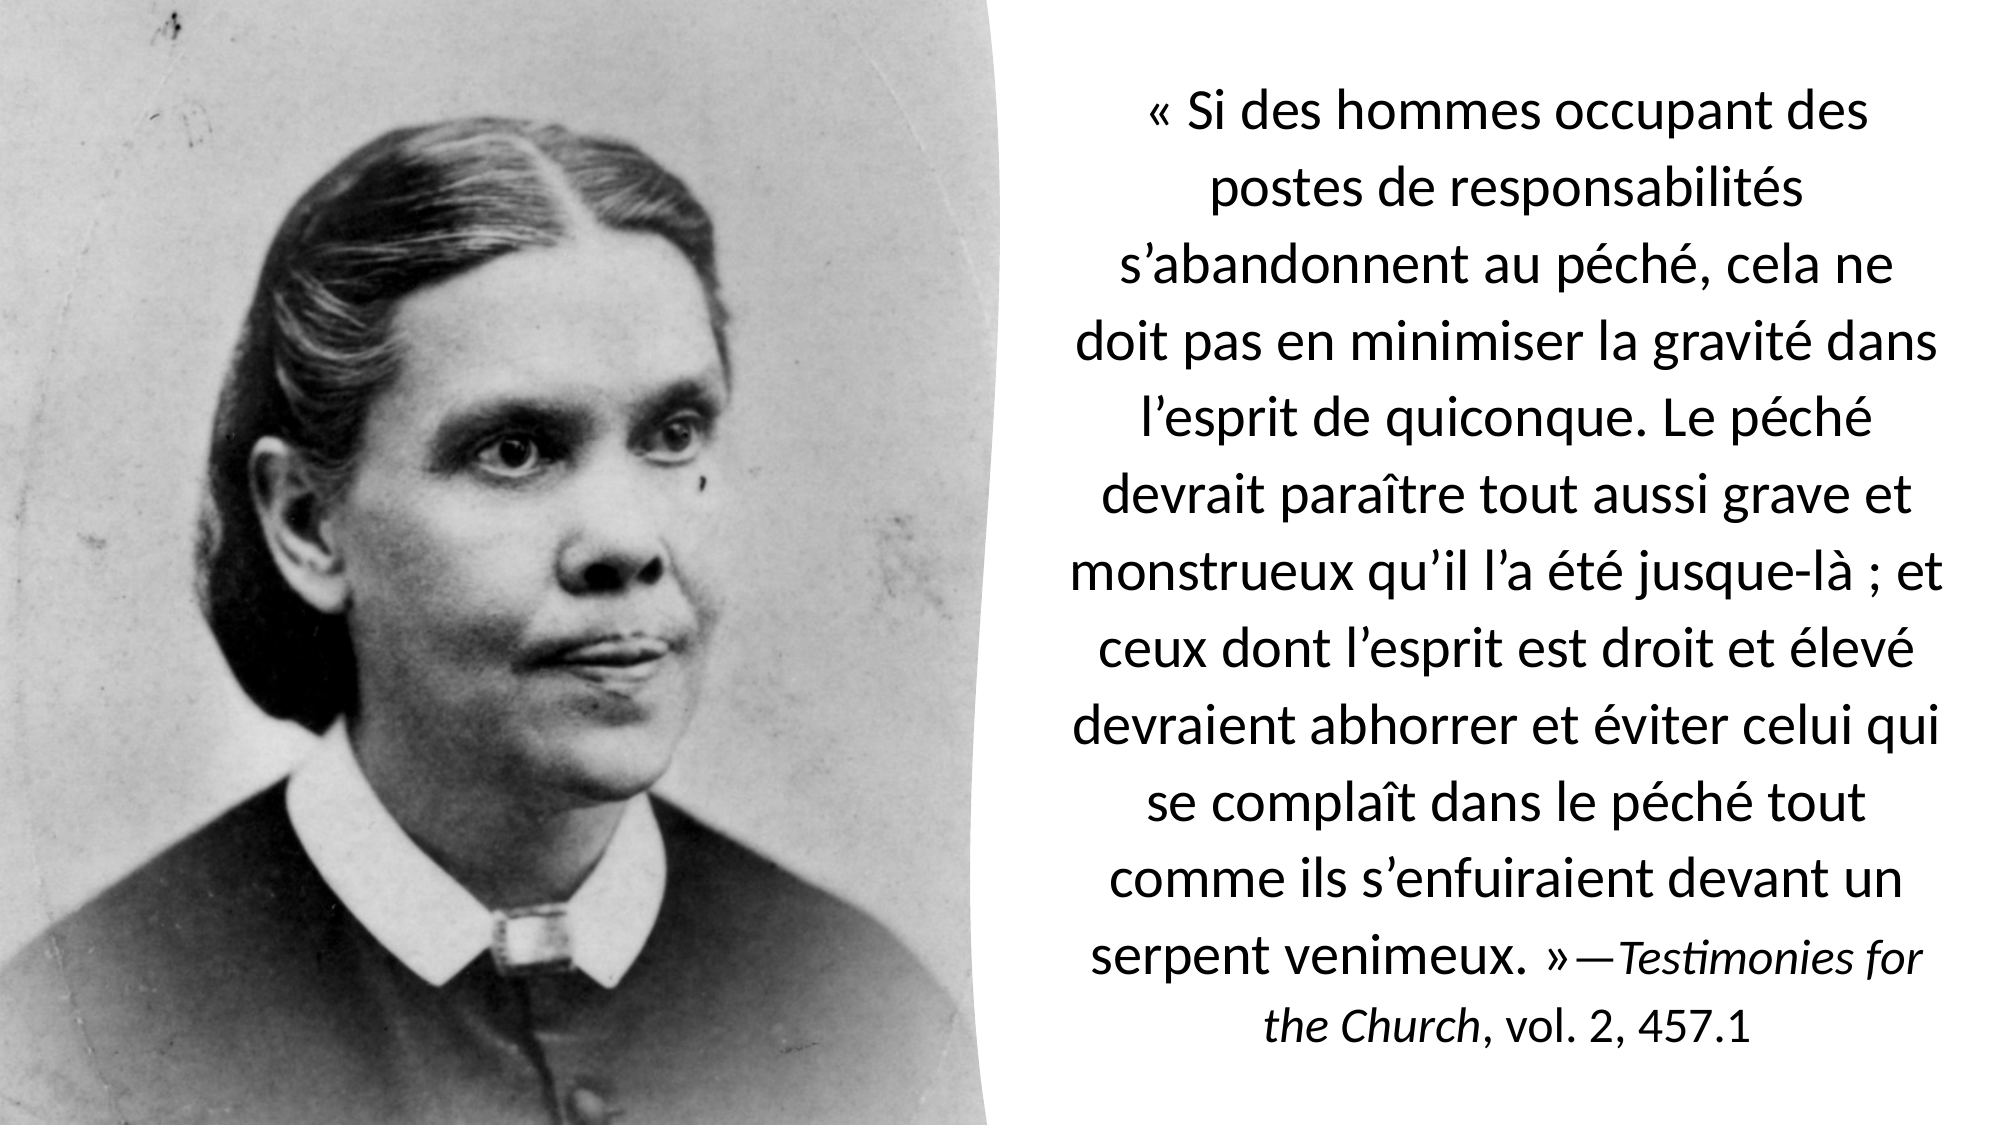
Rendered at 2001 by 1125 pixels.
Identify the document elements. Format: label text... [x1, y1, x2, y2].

list « Si des hommes occupant des postes de responsabilités s’abandonnent au péché, cela ne doit pas en minimiser la gravité dans l’esprit de quiconque. Le péché devrait paraître tout aussi grave et monstrueux qu’il l’a été jusque-là ; et ceux dont l’esprit est droit et élevé devraient abhorrer et éviter celui qui se complaît dans le péché tout comme ils s’enfuiraient devant un serpent venimeux. »—Testimonies for the Church, vol. 2, 457.1 [1052, 0, 1962, 1125]
picture [0, 0, 1000, 1125]
